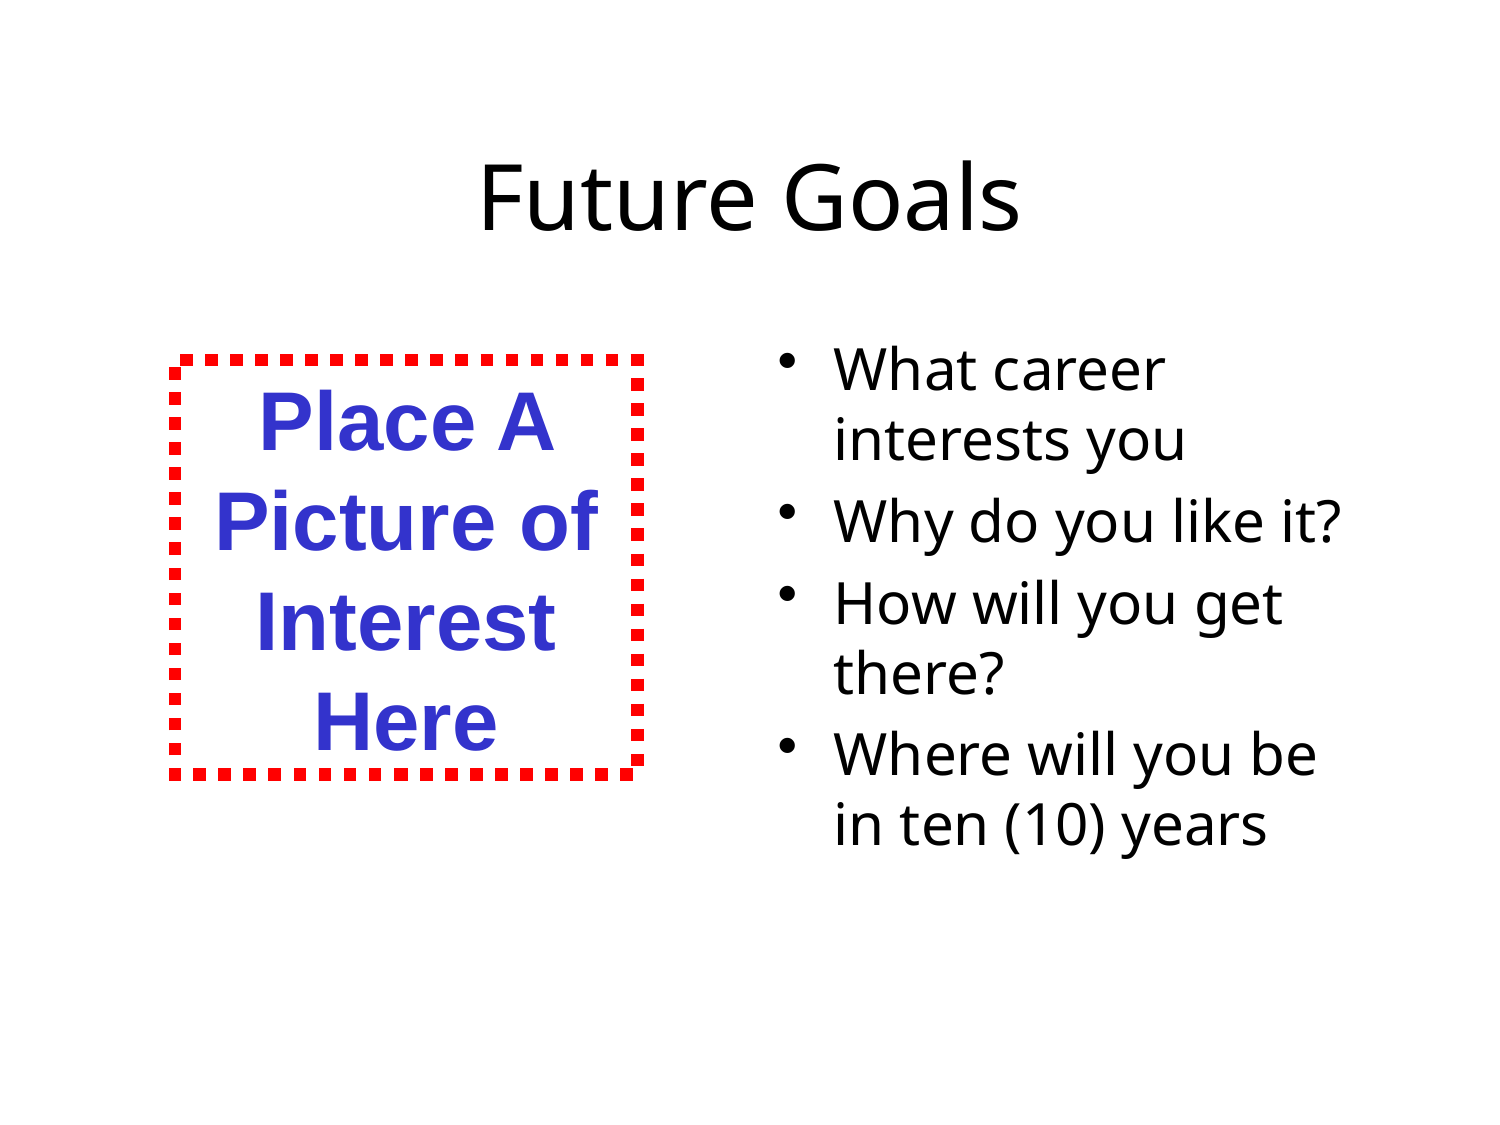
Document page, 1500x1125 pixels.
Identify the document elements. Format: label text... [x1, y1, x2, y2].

list What career interests you Why do you like it? How will you get there? Where will you be in ten (10) years [762, 324, 1388, 1001]
text_box Place A Picture of Interest Here [174, 359, 638, 775]
title Future Goals [112, 99, 1388, 288]
